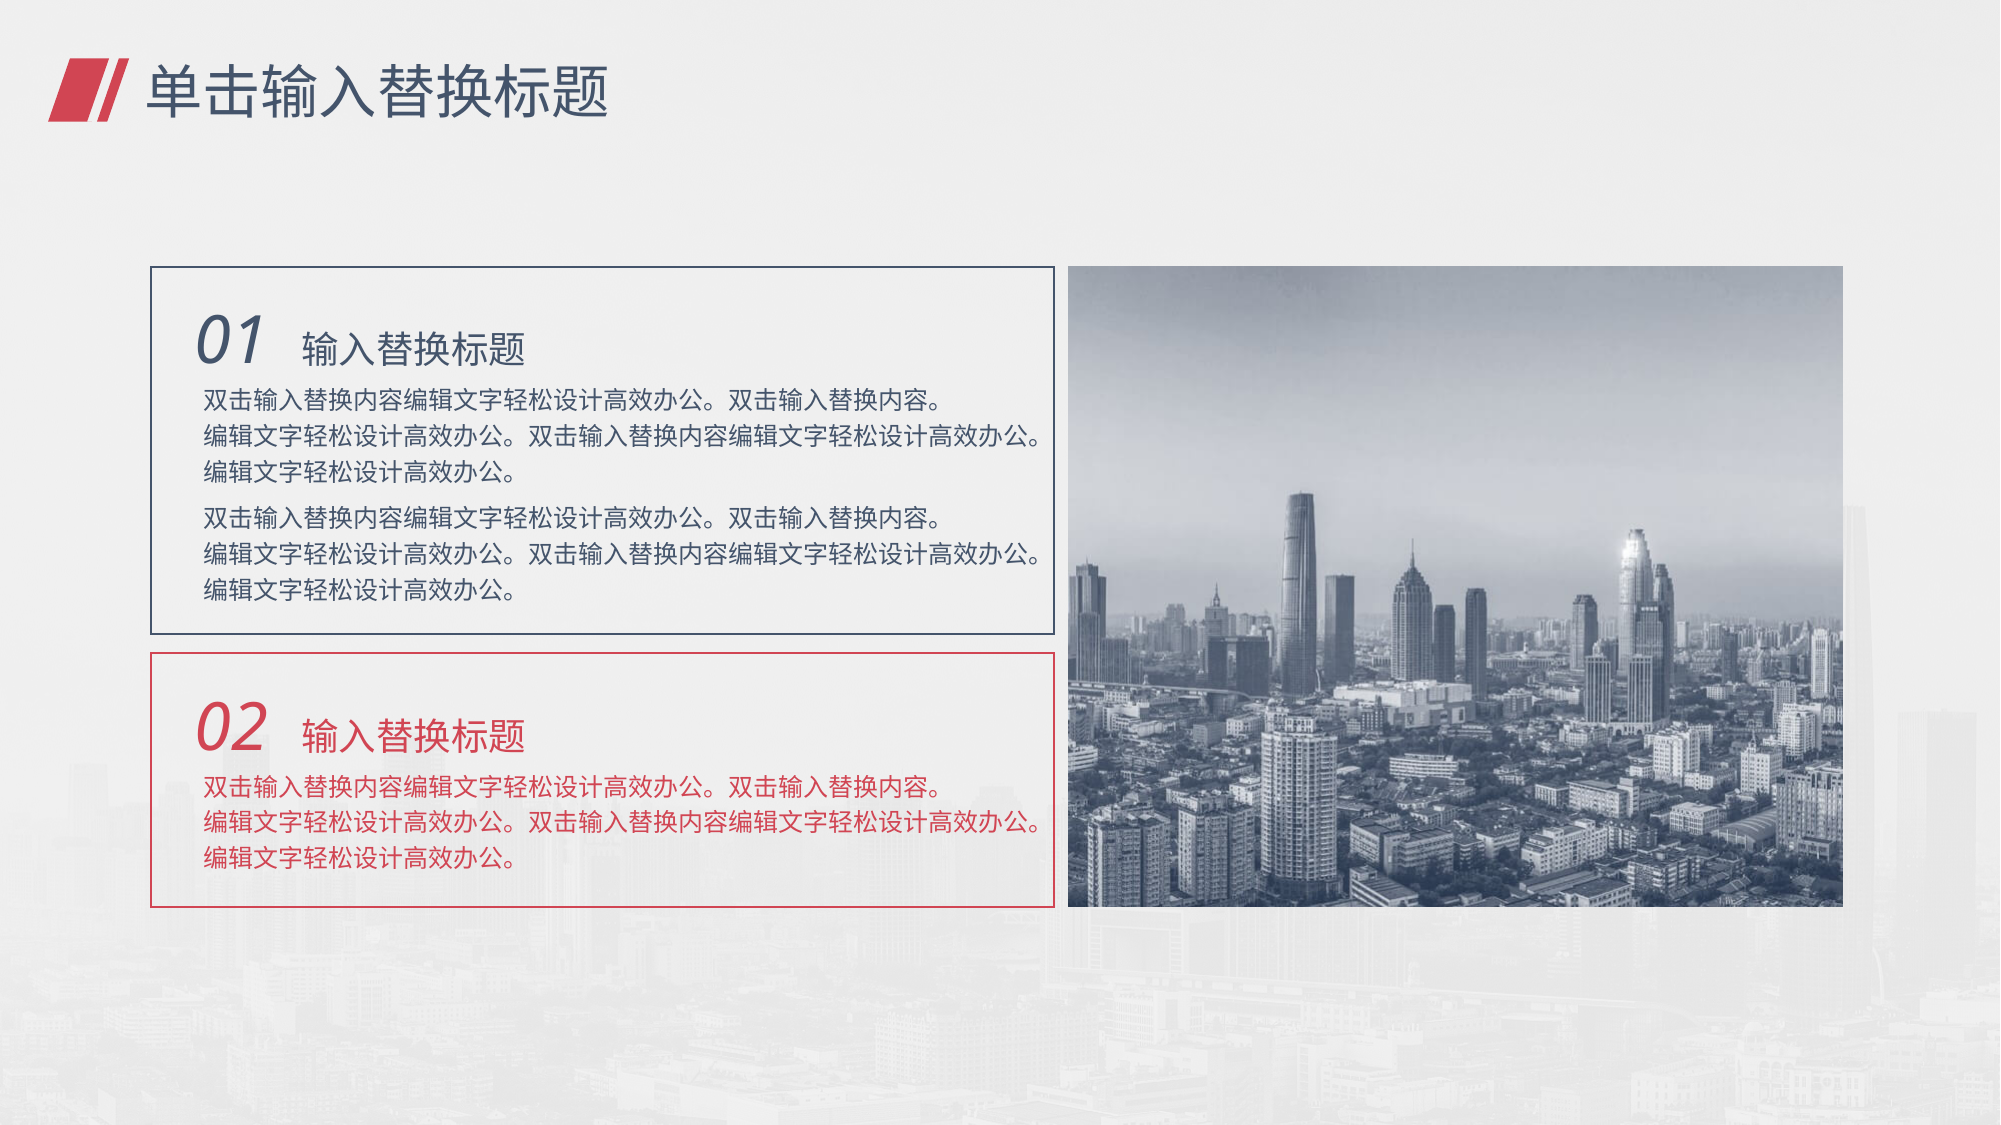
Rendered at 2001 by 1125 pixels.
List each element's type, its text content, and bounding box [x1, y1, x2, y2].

title 单击输入替换标题 [129, 47, 867, 133]
text_box [150, 652, 1055, 908]
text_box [182, 675, 1068, 882]
picture [1068, 266, 1843, 907]
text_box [182, 289, 1068, 614]
text_box [150, 266, 1055, 635]
